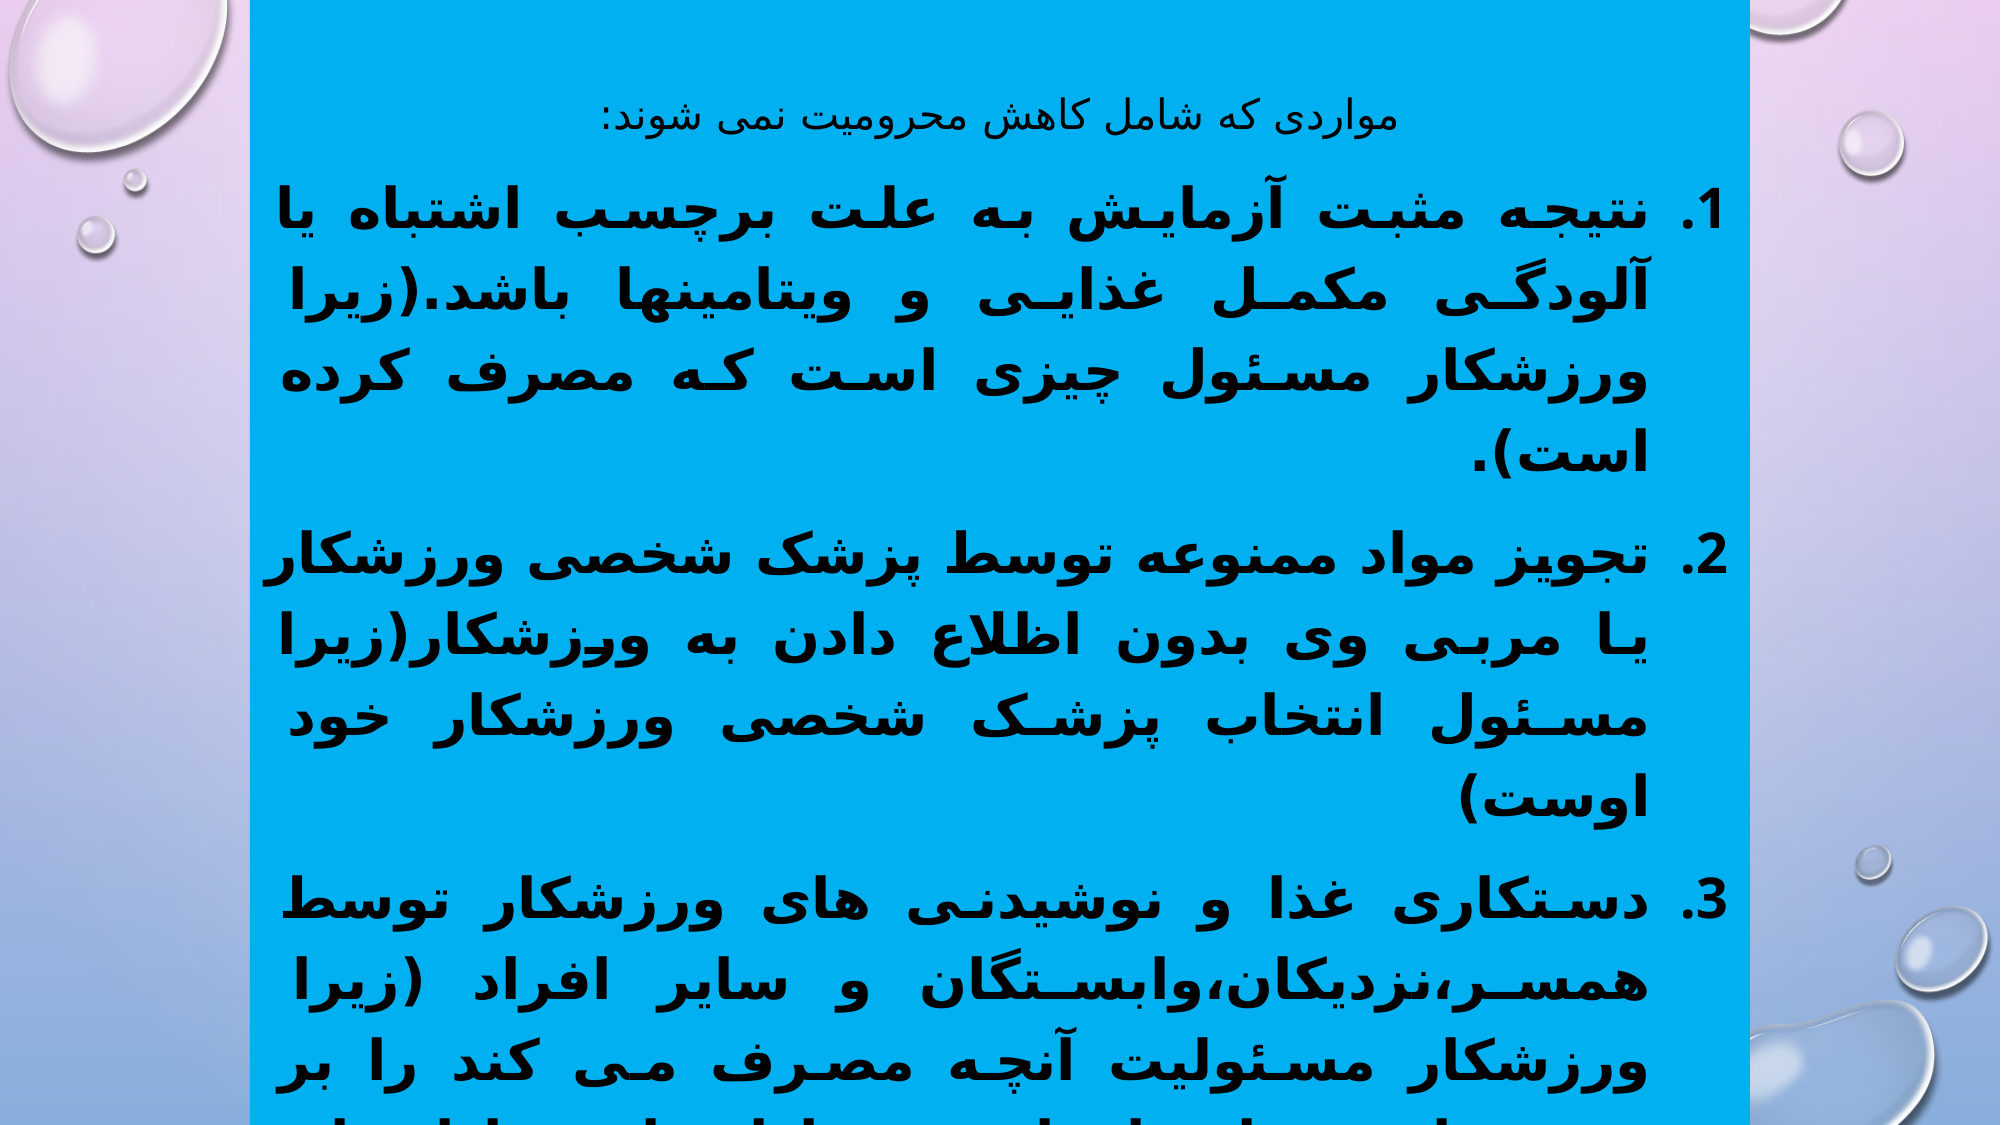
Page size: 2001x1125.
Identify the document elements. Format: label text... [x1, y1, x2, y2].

picture [1751, 0, 2000, 1125]
picture [0, 0, 249, 1125]
list مواردی که شامل کاهش محرومیت نمی شوند: نتیجه مثبت آزمایش به علت برچسب اشتباه یا آلودگی مکمل غذایی و ویتامینها باشد.(زیرا ورزشکار مسئول چیزی است که مصرف کرده است). تجویز مواد ممنوعه توسط پزشک شخصی ورزشکار یا مربی وی بدون اظلاع دادن به ورزشکار(زیرا مسئول انتخاب پزشک شخصی ورزشکار خود اوست) دستکاری غذا و نوشیدنی های ورزشکار توسط همسر،نزدیکان،وابستگان و سایر افراد (زیرا ورزشکار مسئولیت آنچه مصرف می کند را بر عهده دارد و باید افراد مورد اطمینانی را انتخاب نماید تا غذا و نوشیدنی وی دسترسی دارند.) [249, 0, 1750, 1125]
